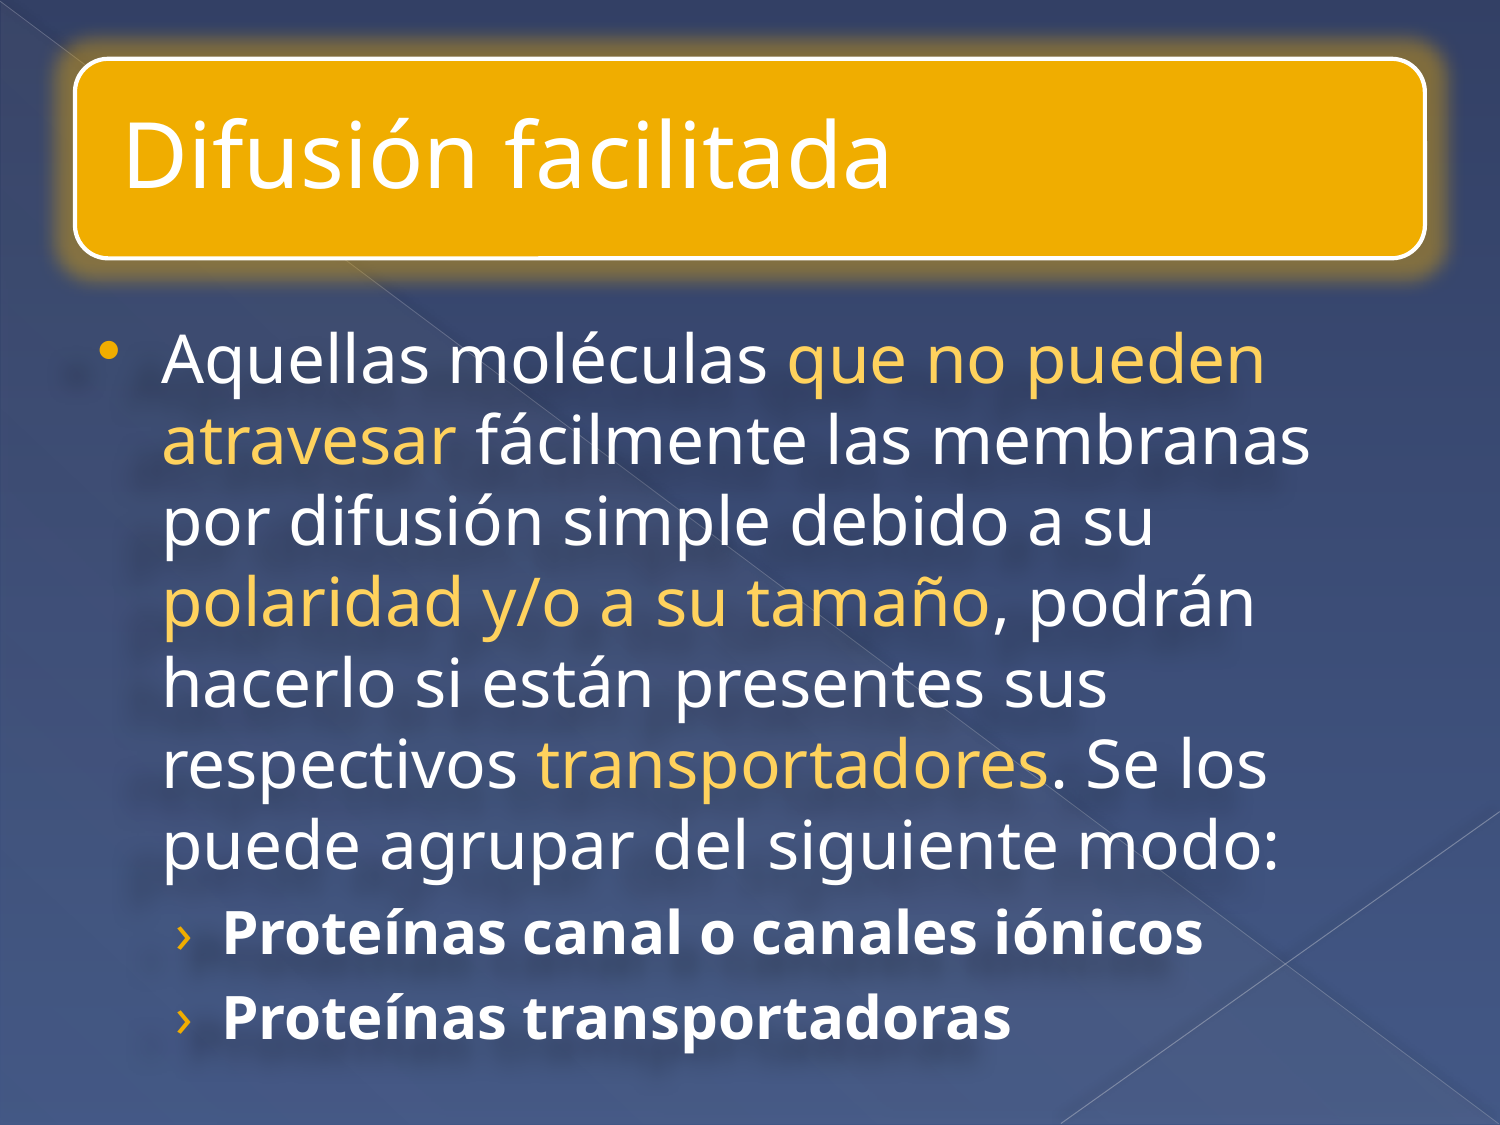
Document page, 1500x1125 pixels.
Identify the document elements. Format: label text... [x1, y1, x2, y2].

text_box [74, 43, 1426, 274]
list Aquellas moléculas que no pueden atravesar fácilmente las membranas por difusión simple debido a su polaridad y/o a su tamaño, podrán hacerlo si están presentes sus respectivos transportadores. Se los puede agrupar del siguiente modo: Proteínas canal o canales iónicos Proteínas transportadoras [75, 308, 1425, 1059]
